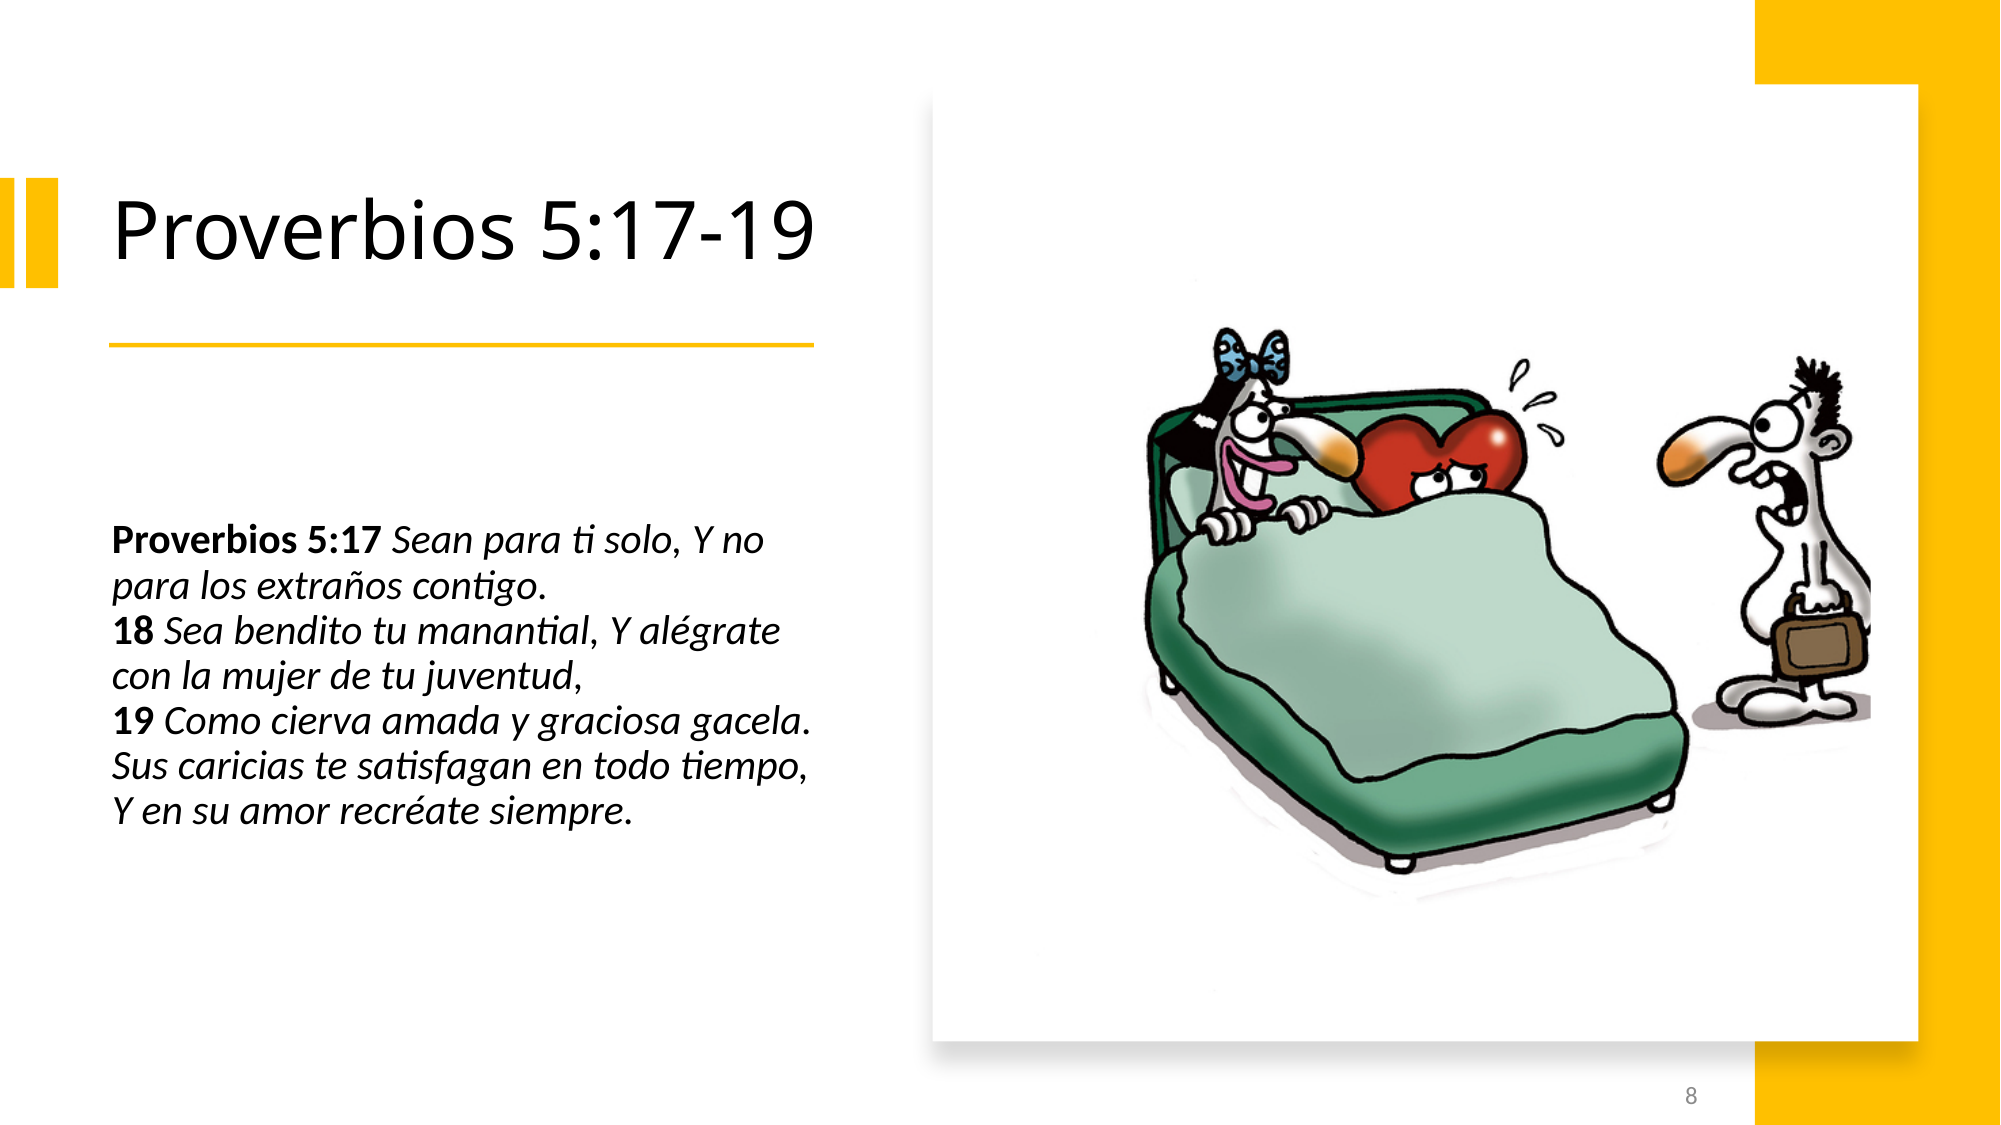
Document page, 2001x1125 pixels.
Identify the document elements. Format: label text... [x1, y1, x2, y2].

text_box [932, 83, 1919, 1042]
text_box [0, 177, 59, 289]
picture [980, 131, 1871, 994]
slide_number 8 [1539, 1065, 1713, 1125]
text_box [0, 0, 1754, 1125]
list Proverbios 5:17 Sean para ti solo, Y no para los extraños contigo. 18 Sea bendito tu manantial, Y alégrate con la mujer de tu juventud, 19 Como cierva amada y graciosa gacela. Sus caricias te satisfagan en todo tiempo, Y en su amor recréate siempre. [96, 382, 845, 1036]
text_box [108, 342, 815, 348]
title Proverbios 5:17-19 [96, 140, 845, 326]
text_box [1754, 0, 2000, 1125]
